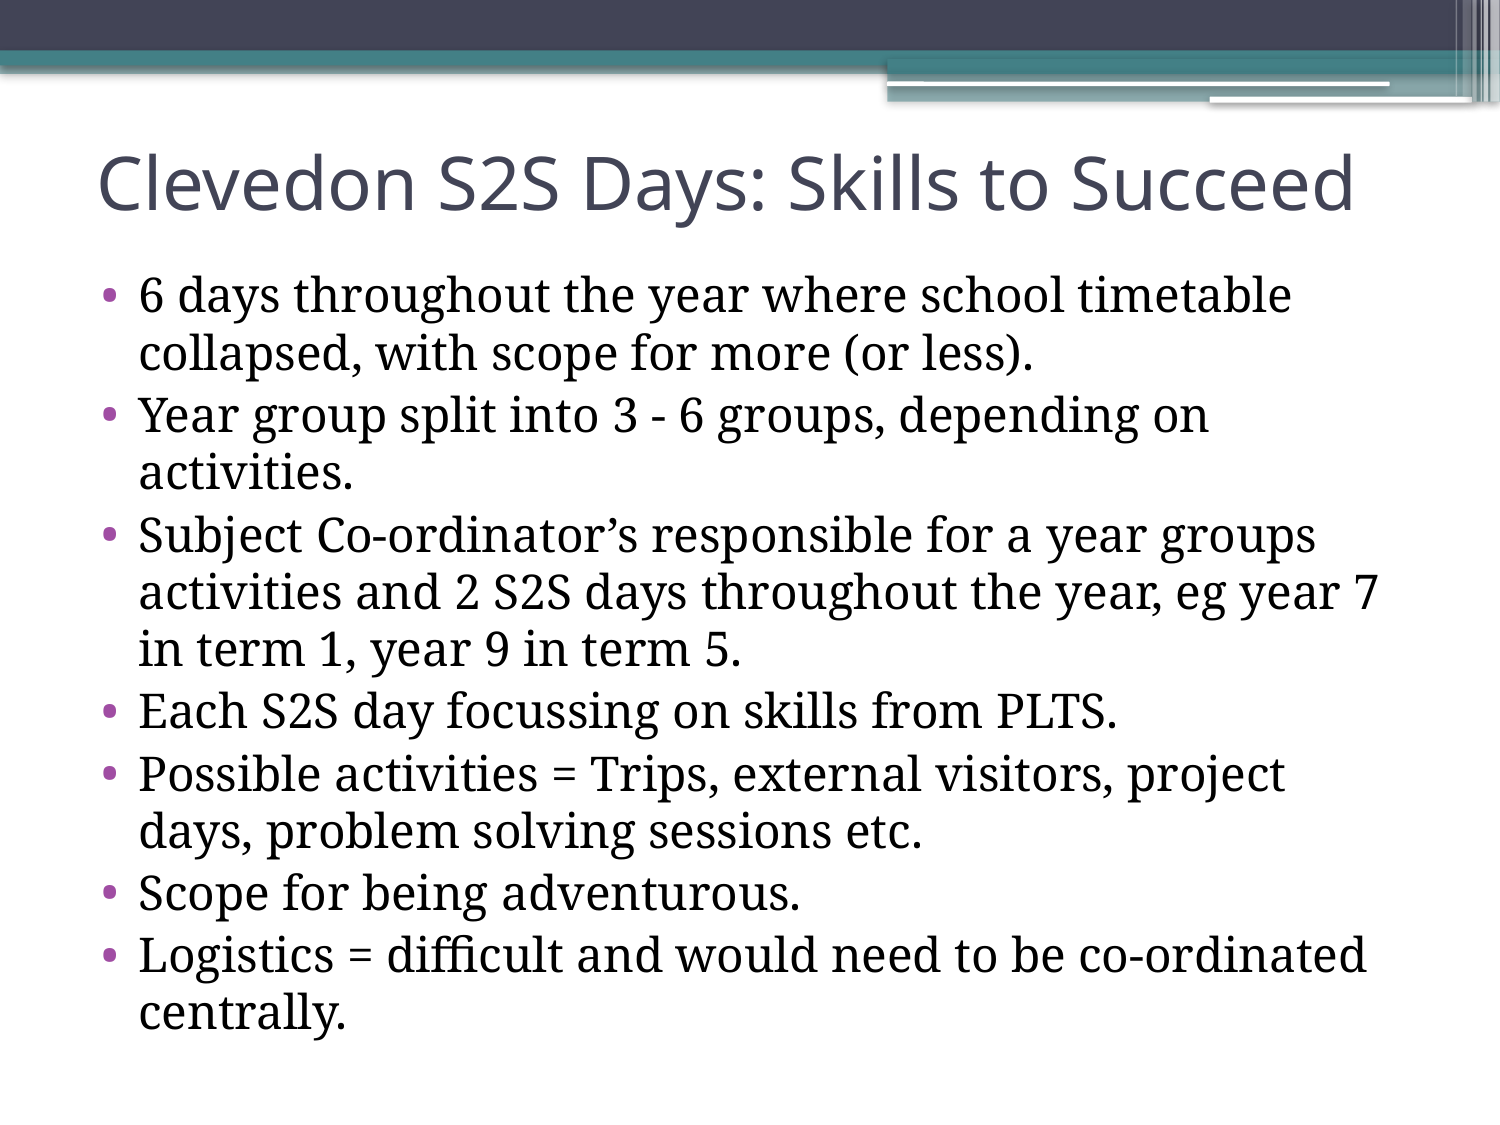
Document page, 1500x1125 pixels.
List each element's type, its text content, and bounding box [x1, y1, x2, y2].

title Clevedon S2S Days: Skills to Succeed [82, 93, 1432, 269]
list 6 days throughout the year where school timetable collapsed, with scope for more (or less). Year group split into 3 - 6 groups, depending on activities. Subject Co-ordinator’s responsible for a year groups activities and 2 S2S days throughout the year, eg year 7 in term 1, year 9 in term 5. Each S2S day focussing on skills from PLTS. Possible activities = Trips, external visitors, project days, problem solving sessions etc. Scope for being adventurous. Logistics = difficult and would need to be co-ordinated centrally. [70, 257, 1421, 1055]
